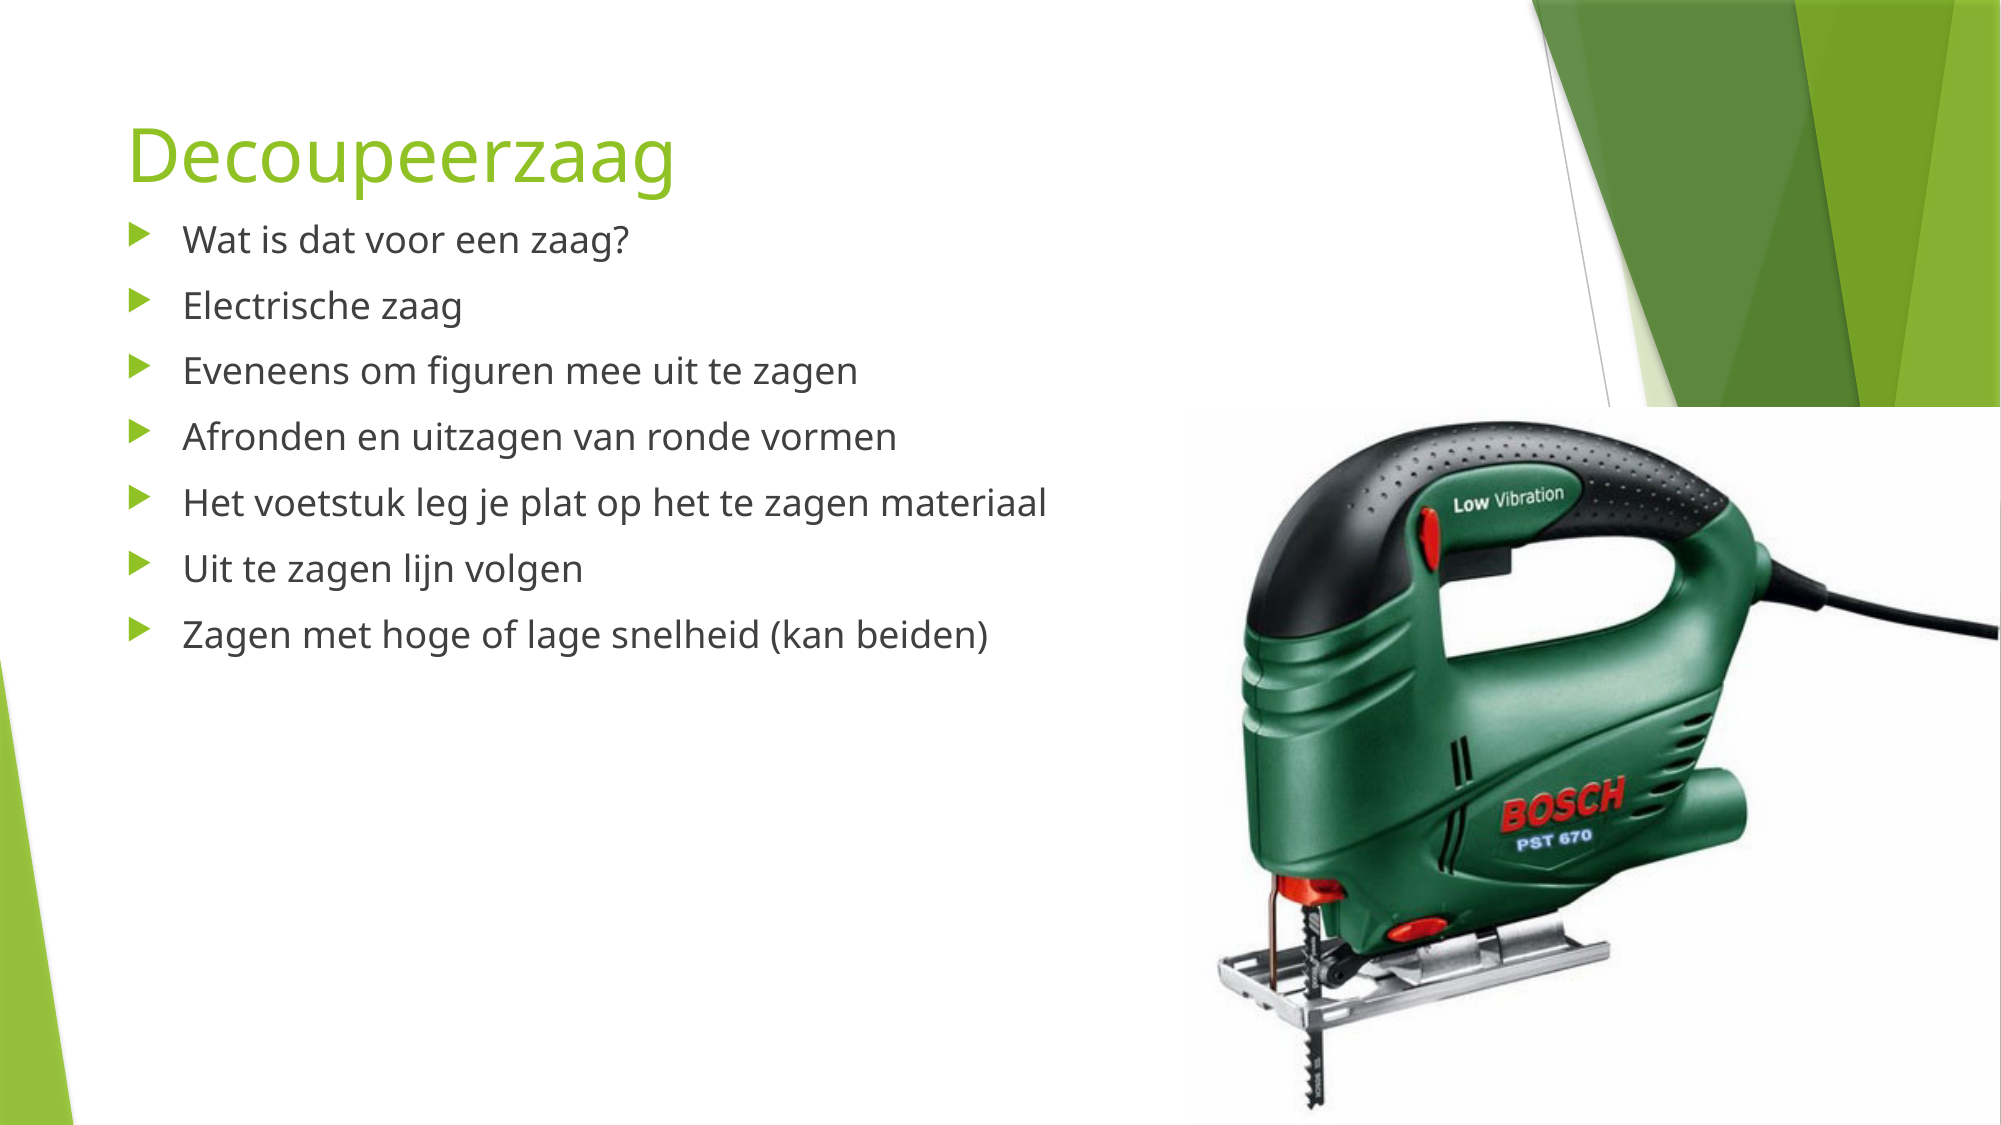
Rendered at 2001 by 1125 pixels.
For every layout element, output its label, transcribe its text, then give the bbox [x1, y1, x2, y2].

picture [1190, 406, 2000, 1125]
list Wat is dat voor een zaag? Electrische zaag Eveneens om figuren mee uit te zagen Afronden en uitzagen van ronde vormen Het voetstuk leg je plat op het te zagen materiaal Uit te zagen lijn volgen Zagen met hoge of lage snelheid (kan beiden) [111, 208, 1522, 845]
title Decoupeerzaag [111, 99, 1522, 208]
